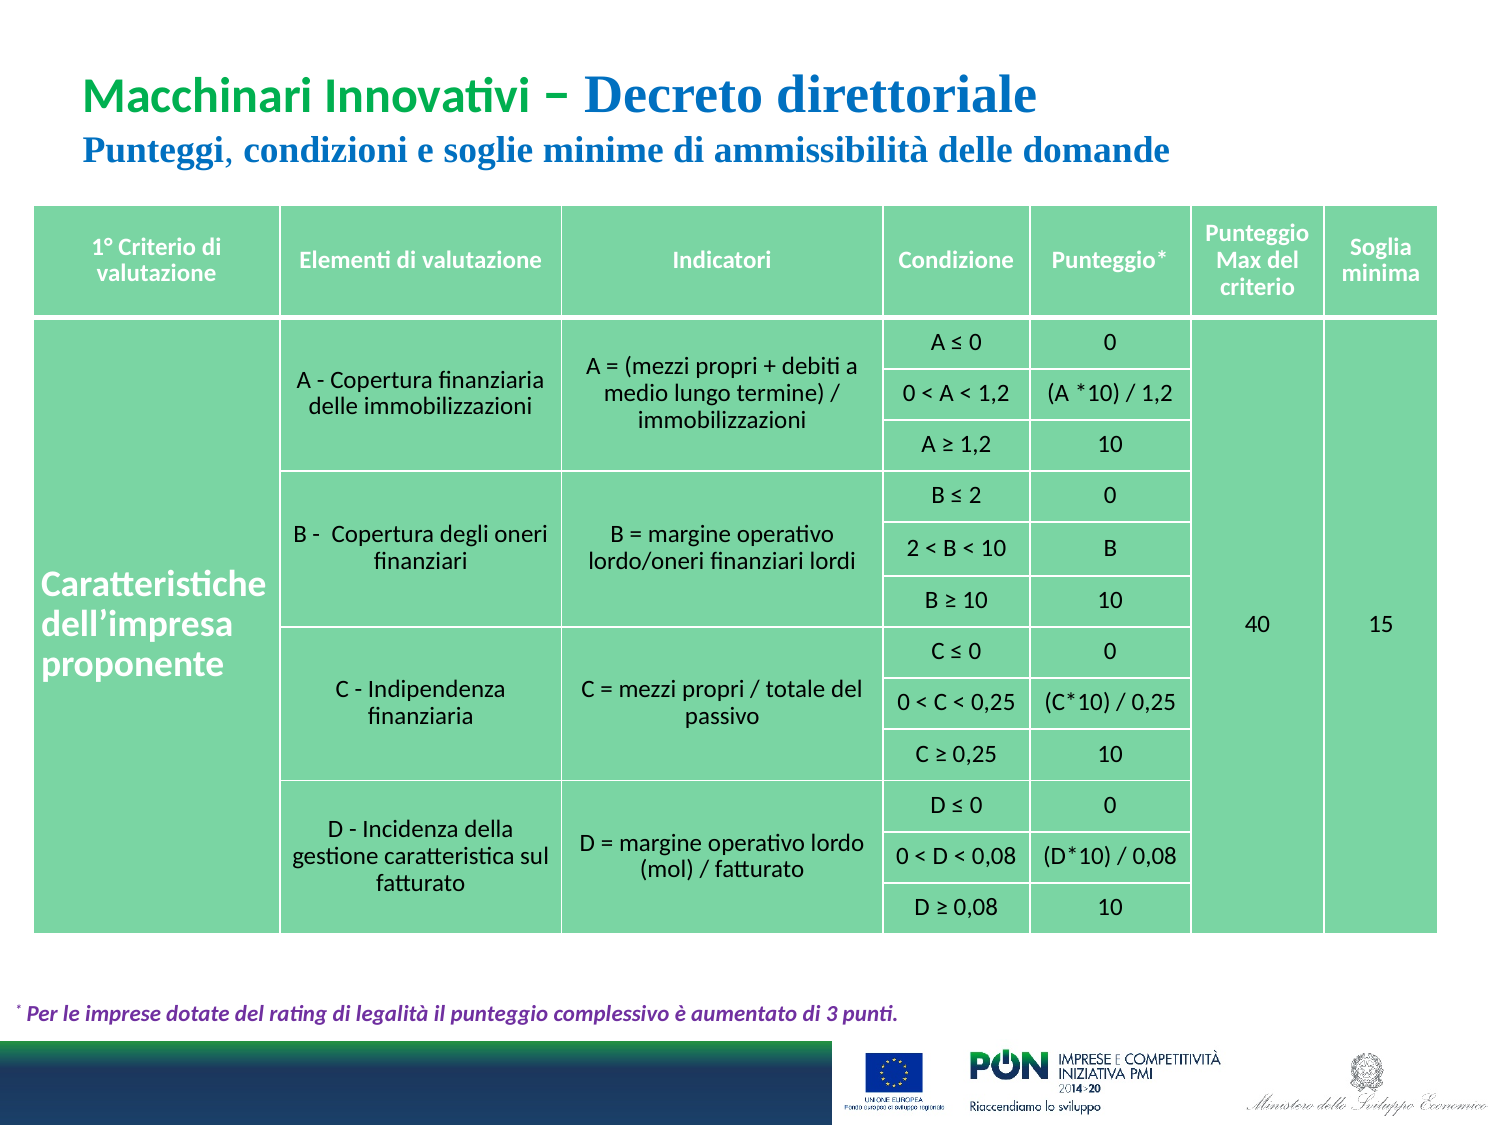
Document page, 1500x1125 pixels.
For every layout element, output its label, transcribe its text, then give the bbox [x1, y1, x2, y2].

table_cell 0 < A < 1,2 [884, 370, 1029, 419]
table_header Elementi di valutazione [281, 206, 561, 315]
table_header Punteggio* [1031, 206, 1190, 315]
text_box [67, 156, 1500, 262]
table_header Condizione [884, 206, 1029, 315]
text_box [837, 463, 869, 569]
table_cell A ≥ 1,2 [884, 421, 1029, 470]
text_box * Per le imprese dotate del rating di legalità il punteggio complessivo è aumentato di 3 punti. [0, 991, 960, 1034]
table_cell C ≤ 0 [884, 628, 1029, 677]
table_header Punteggio Max del criterio [1192, 206, 1323, 315]
table_cell 0 [1031, 320, 1190, 368]
table_header 1° Criterio di valutazione [34, 206, 279, 315]
table_cell Caratteristiche dell’impresa proponente [34, 320, 279, 933]
table_cell 15 [1325, 320, 1437, 933]
table_cell C = mezzi propri / totale del passivo [562, 628, 882, 780]
picture [0, 1039, 1500, 1125]
table_cell 10 [1031, 577, 1190, 626]
table_header Soglia minima [1325, 206, 1437, 315]
table_cell (C*10) / 0,25 [1031, 679, 1190, 728]
table_header Indicatori [562, 206, 882, 315]
table_cell D - Incidenza della gestione caratteristica sul fatturato [281, 781, 561, 933]
table_cell 10 [1031, 884, 1190, 933]
table_cell 0 [1031, 628, 1190, 677]
table_cell 40 [1192, 320, 1323, 933]
table_cell D ≤ 0 [884, 781, 1029, 831]
table_cell C ≥ 0,25 [884, 730, 1029, 780]
table_cell A ≤ 0 [884, 320, 1029, 368]
title Macchinari Innovativi – Decreto direttoriale Punteggi, condizioni e soglie minime di ammissibilità delle domande [67, 47, 1500, 156]
table_cell A - Copertura finanziaria delle immobilizzazioni [281, 320, 561, 470]
table_cell D ≥ 0,08 [884, 884, 1029, 933]
table_cell (D*10) / 0,08 [1031, 833, 1190, 882]
table_cell 10 [1031, 730, 1190, 780]
table_cell 0 [1031, 472, 1190, 521]
table_cell D = margine operativo lordo (mol) / fatturato [562, 781, 882, 933]
table_cell C - Indipendenza finanziaria [281, 628, 561, 780]
table_cell 0 < C < 0,25 [884, 679, 1029, 728]
table_cell B - Copertura degli oneri finanziari [281, 472, 561, 626]
table_cell B [1031, 523, 1190, 575]
table_cell B ≥ 10 [884, 577, 1029, 626]
table_cell 0 < D < 0,08 [884, 833, 1029, 882]
table_cell 2 < B < 10 [884, 523, 1029, 575]
table_cell 0 [1031, 781, 1190, 831]
table_cell B = margine operativo lordo/oneri finanziari lordi [562, 472, 882, 626]
table_cell 10 [1031, 421, 1190, 470]
table_cell (A *10) / 1,2 [1031, 370, 1190, 419]
table_cell B ≤ 2 [884, 472, 1029, 521]
table_cell A = (mezzi propri + debiti a medio lungo termine) / immobilizzazioni [562, 320, 882, 470]
